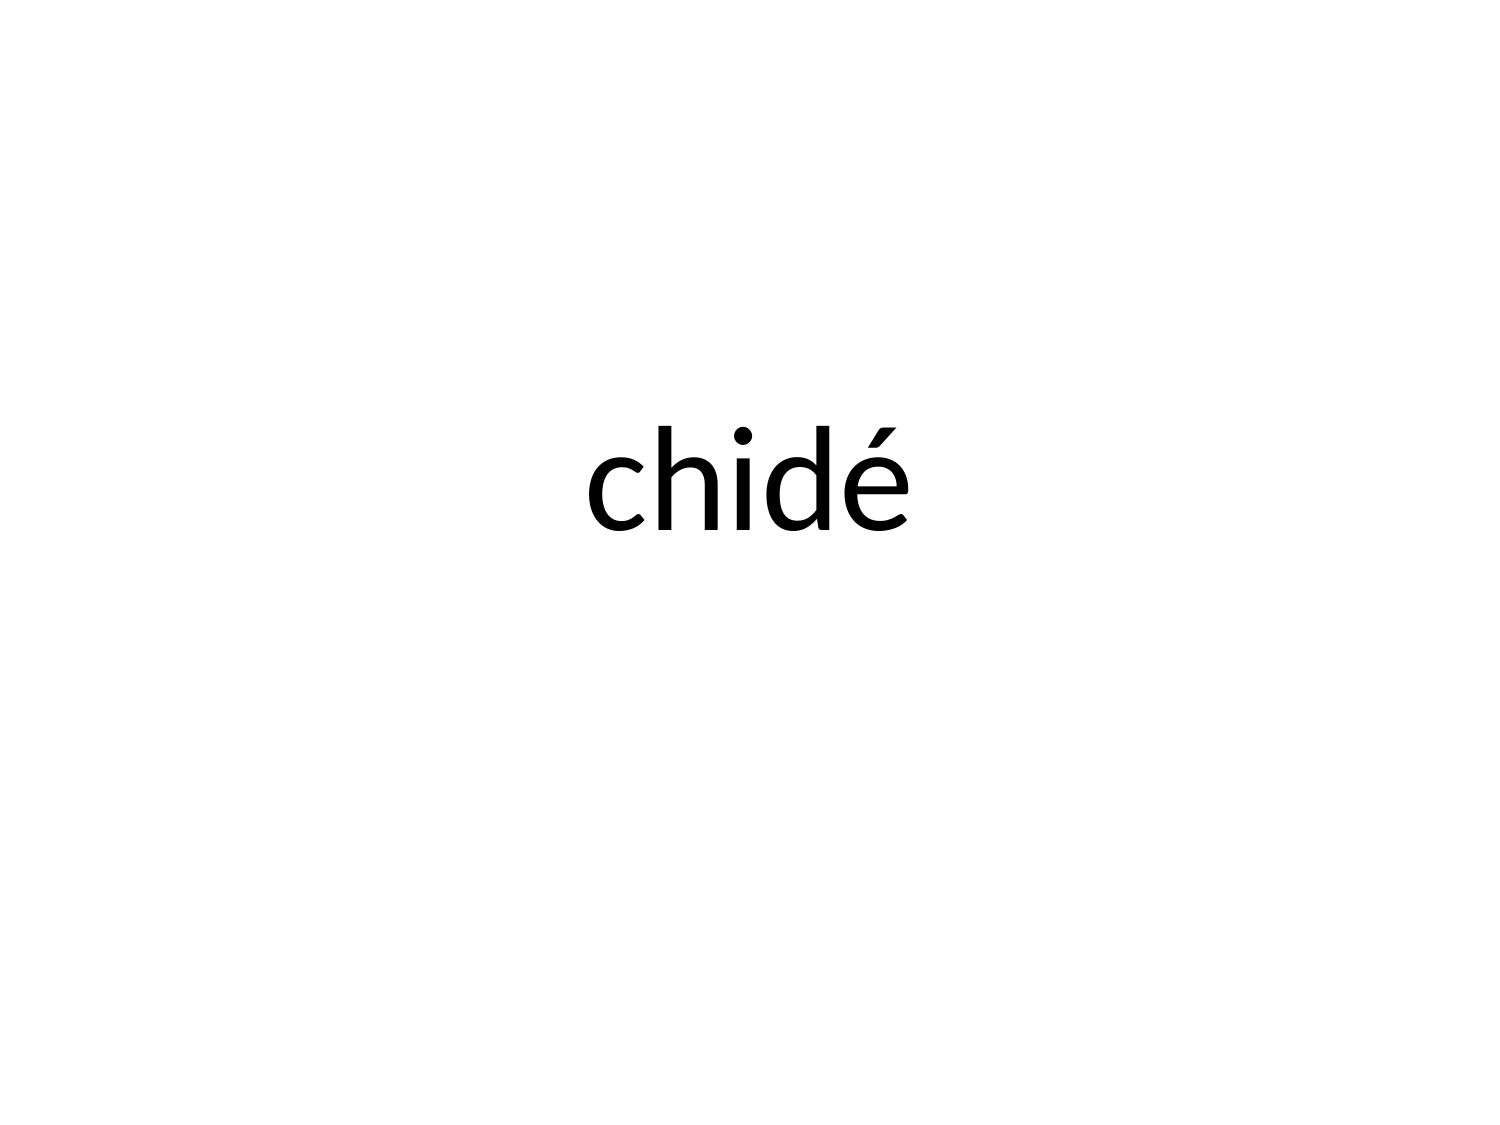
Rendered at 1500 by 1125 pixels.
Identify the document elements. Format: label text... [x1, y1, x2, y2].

title chidé [112, 349, 1388, 591]
